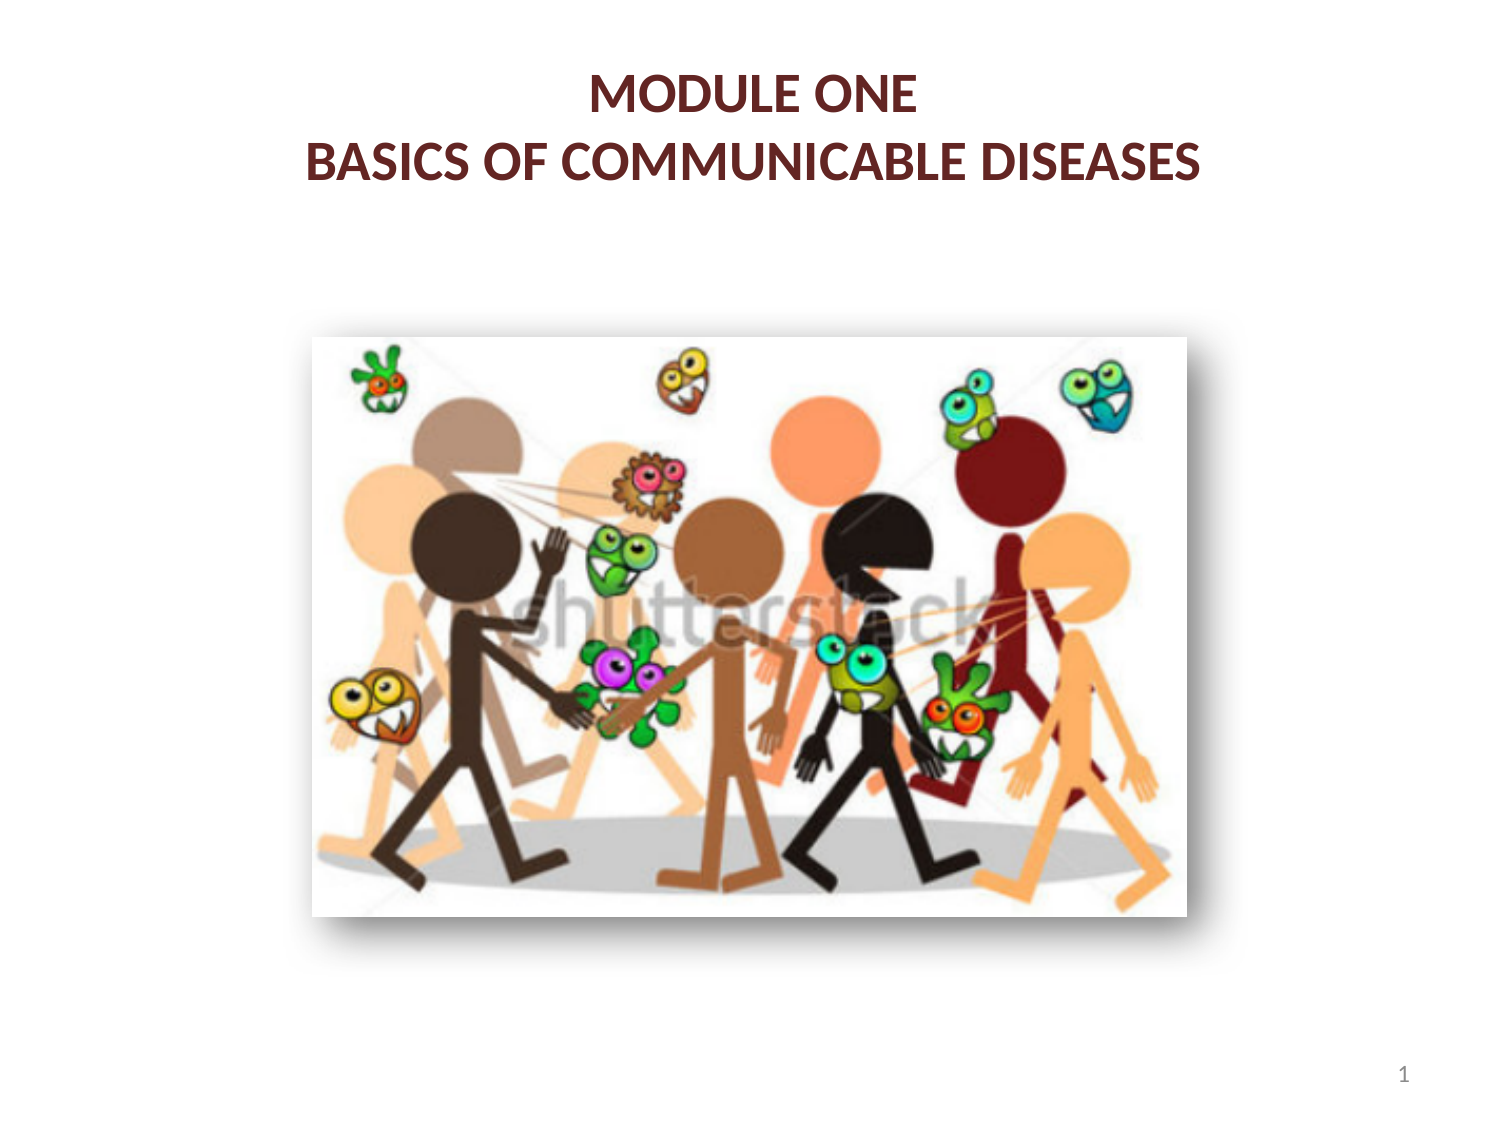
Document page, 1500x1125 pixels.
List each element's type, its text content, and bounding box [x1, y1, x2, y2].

title MODULE ONE BASICS OF COMMUNICABLE DISEASES [134, 47, 1373, 200]
slide_number 1 [1074, 1042, 1425, 1103]
picture [312, 337, 1188, 917]
